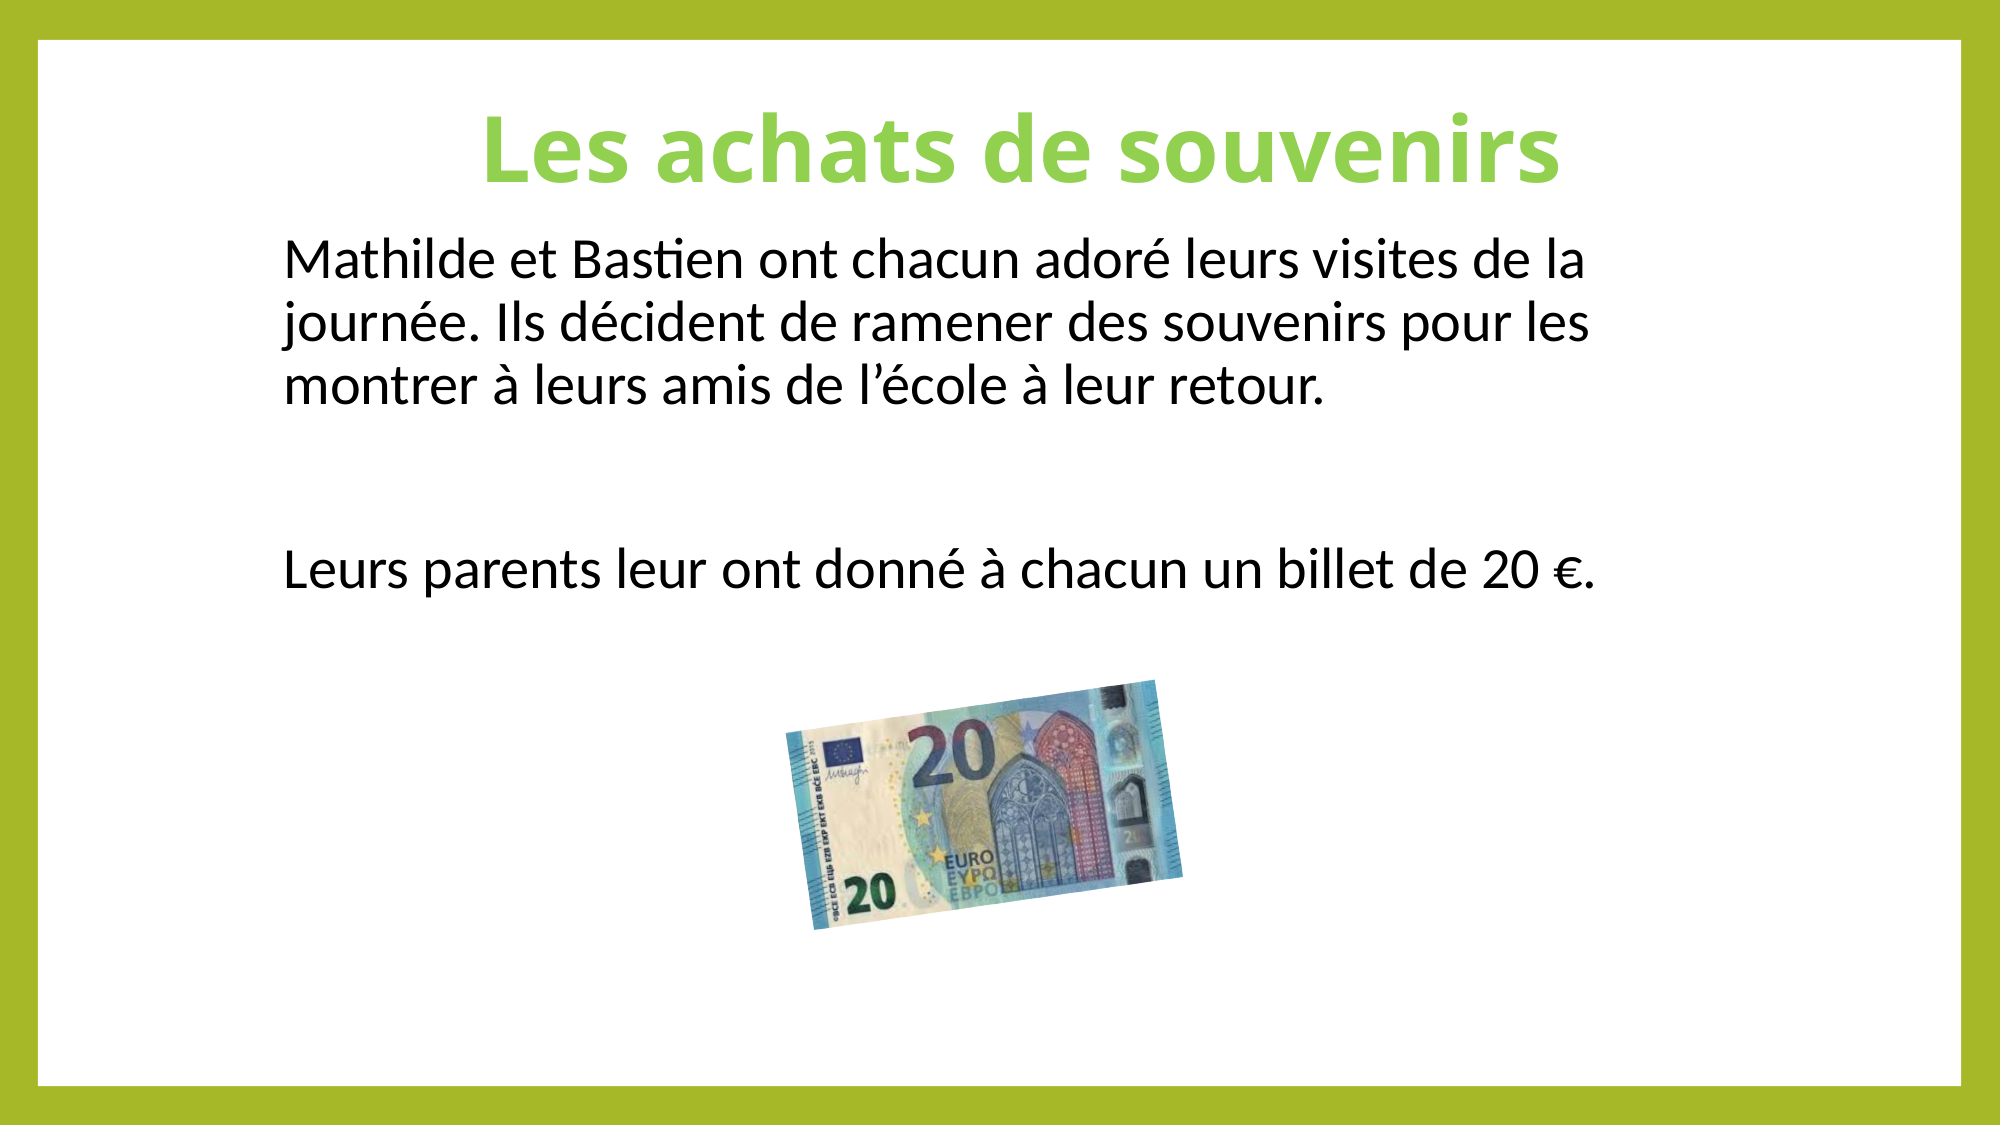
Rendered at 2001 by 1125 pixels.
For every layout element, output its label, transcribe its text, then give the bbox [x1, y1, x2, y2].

picture [786, 680, 1183, 929]
title Les achats de souvenirs [212, 59, 1788, 221]
text_box Mathilde et Bastien ont chacun adoré leurs visites de la journée. Ils décident de ramener des souvenirs pour les montrer à leurs amis de l’école à leur retour. Leurs parents leur ont donné à chacun un billet de 20 €. [261, 220, 1656, 1039]
